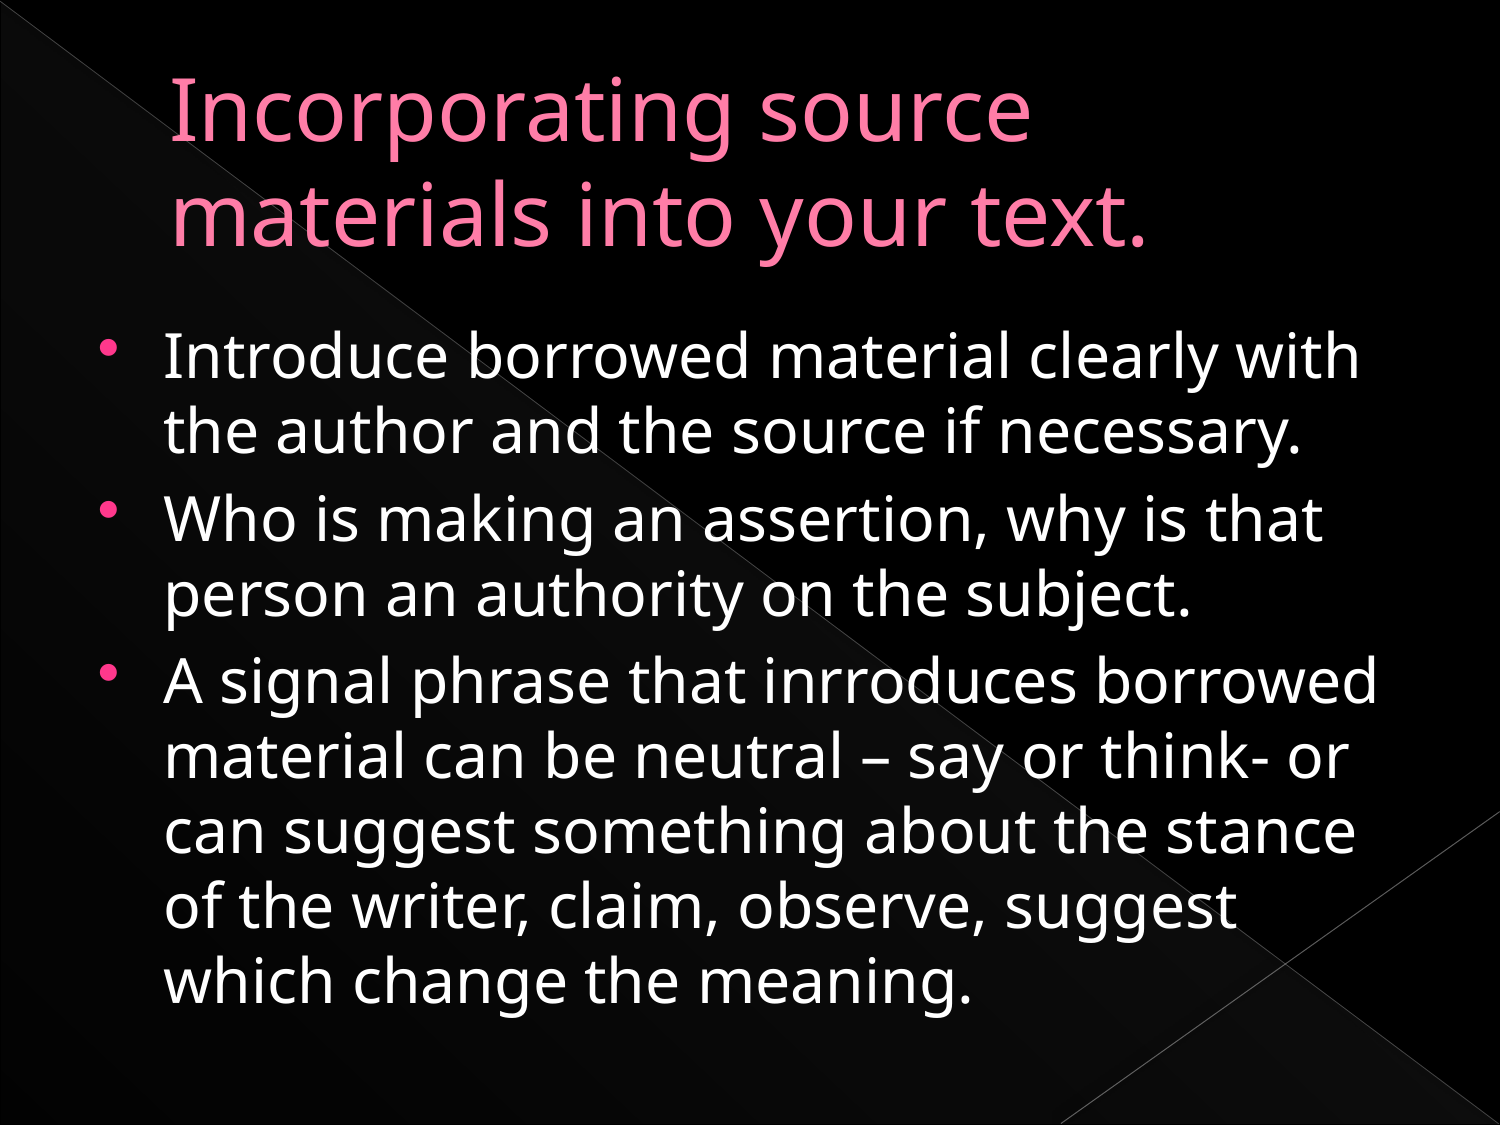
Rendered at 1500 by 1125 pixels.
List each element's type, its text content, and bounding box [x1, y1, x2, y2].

title Incorporating source materials into your text. [75, 43, 1425, 274]
list Introduce borrowed material clearly with the author and the source if necessary. Who is making an assertion, why is that person an authority on the subject. A signal phrase that inrroduces borrowed material can be neutral – say or think- or can suggest something about the stance of the writer, claim, observe, suggest which change the meaning. [75, 308, 1425, 1059]
